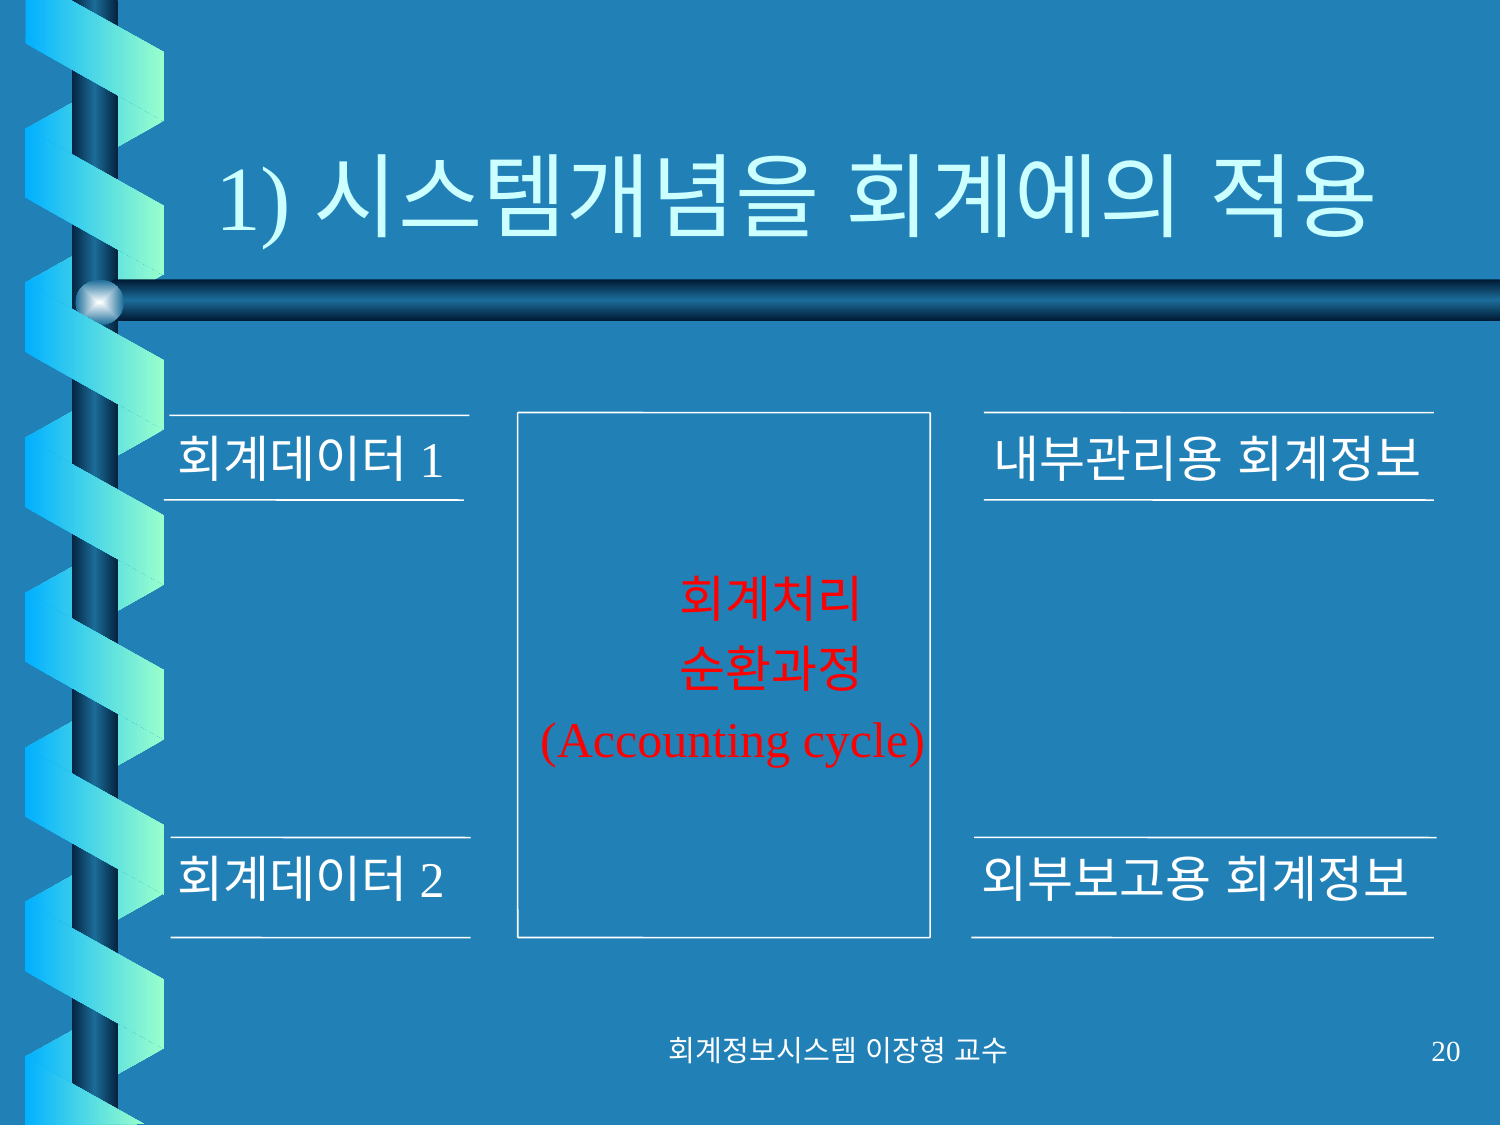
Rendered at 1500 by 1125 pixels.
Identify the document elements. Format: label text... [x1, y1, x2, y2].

list 회계데이터1 내부관리용 회계정보 회계처리 순환과정 (Accounting cycle) 회계데이터2 외부보고용 회계정보 [162, 349, 1500, 1026]
footer 회계정보시스템 이장형 교수 [600, 1026, 1077, 1101]
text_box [163, 412, 1437, 938]
slide_number 20 [1163, 1026, 1477, 1101]
title 1)시스템개념을 회계에의 적용 [199, 68, 1476, 257]
